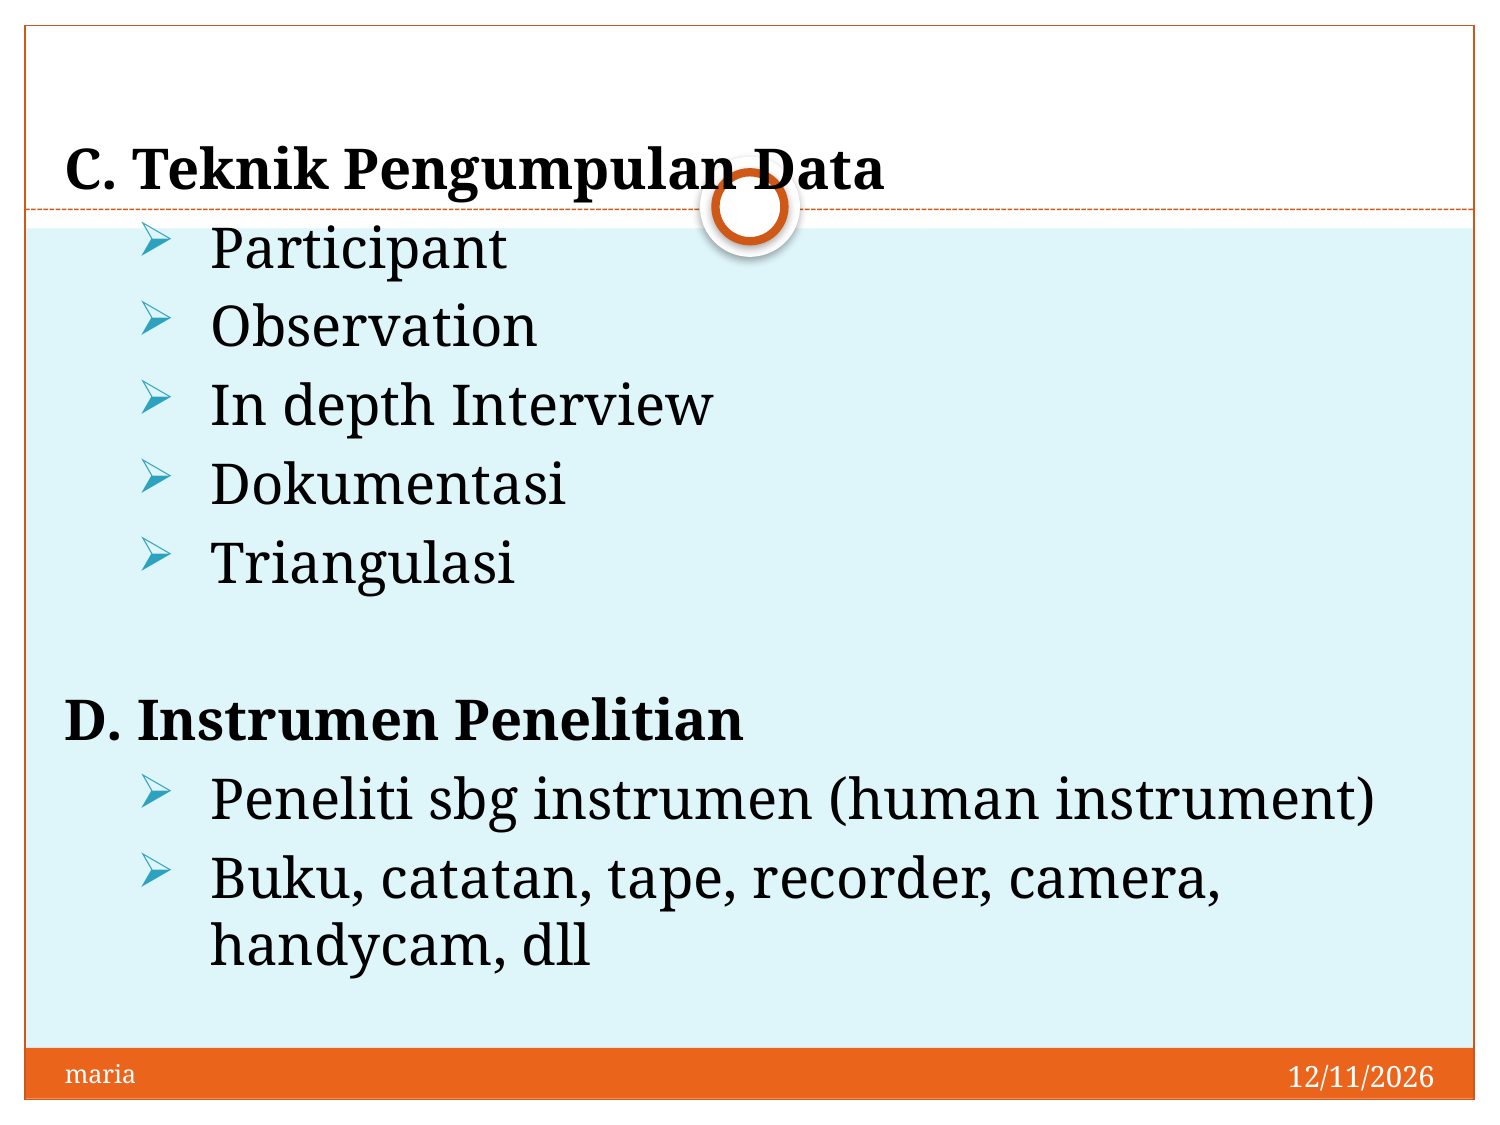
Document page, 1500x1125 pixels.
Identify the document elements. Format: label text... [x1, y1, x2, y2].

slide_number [950, 1050, 1450, 1111]
list C. Teknik Pengumpulan Data Participant Observation In depth Interview Dokumentasi Triangulasi D. Instrumen Penelitian Peneliti sbg instrumen (human instrument) Buku, catatan, tape, recorder, camera, handycam, dll [49, 46, 1445, 1043]
footer maria [50, 1051, 638, 1112]
